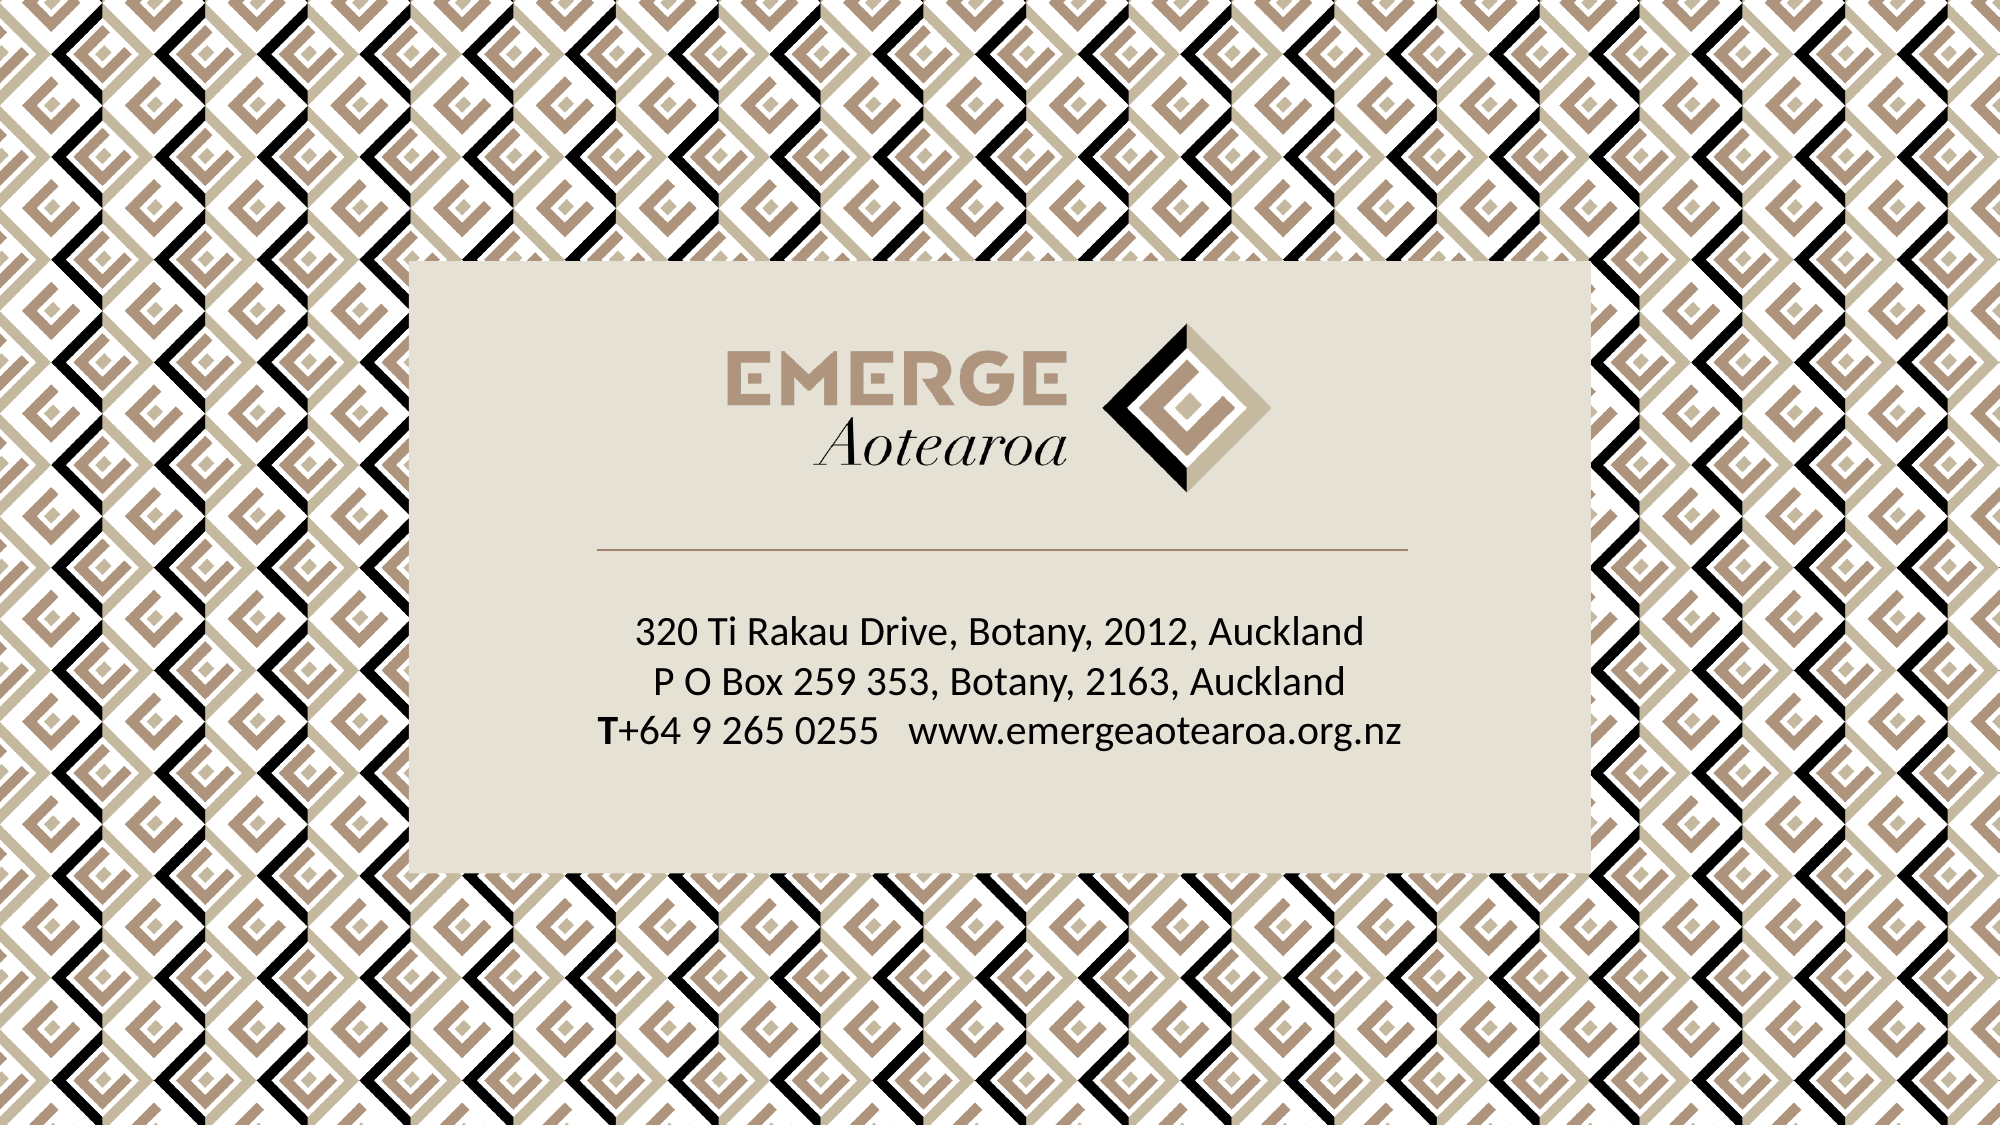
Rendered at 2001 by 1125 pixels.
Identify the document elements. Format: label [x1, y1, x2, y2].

picture [0, 0, 2000, 1125]
text_box [723, 323, 1271, 496]
